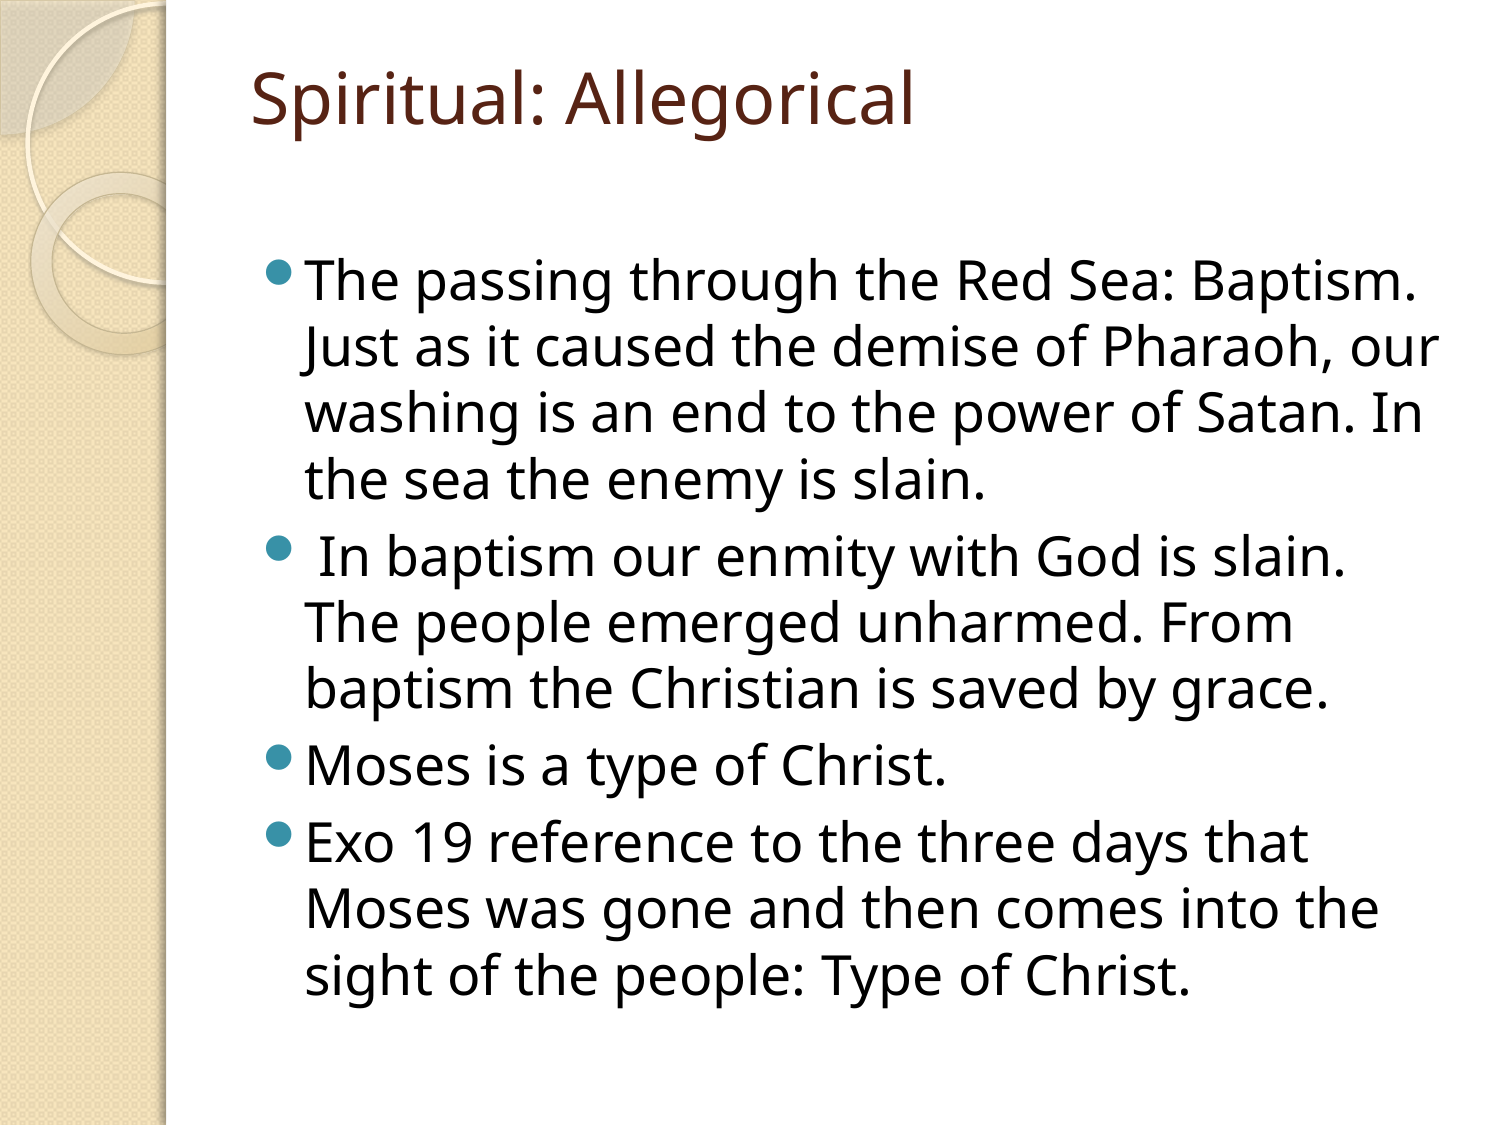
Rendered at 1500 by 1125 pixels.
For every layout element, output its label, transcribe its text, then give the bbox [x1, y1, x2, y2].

title Spiritual: Allegorical [235, 45, 1466, 233]
list The passing through the Red Sea: Baptism. Just as it caused the demise of Pharaoh, our washing is an end to the power of Satan. In the sea the enemy is slain. In baptism our enmity with God is slain. The people emerged unharmed. From baptism the Christian is saved by grace. Moses is a type of Christ. Exo 19 reference to the three days that Moses was gone and then comes into the sight of the people: Type of Christ. [235, 237, 1466, 1025]
